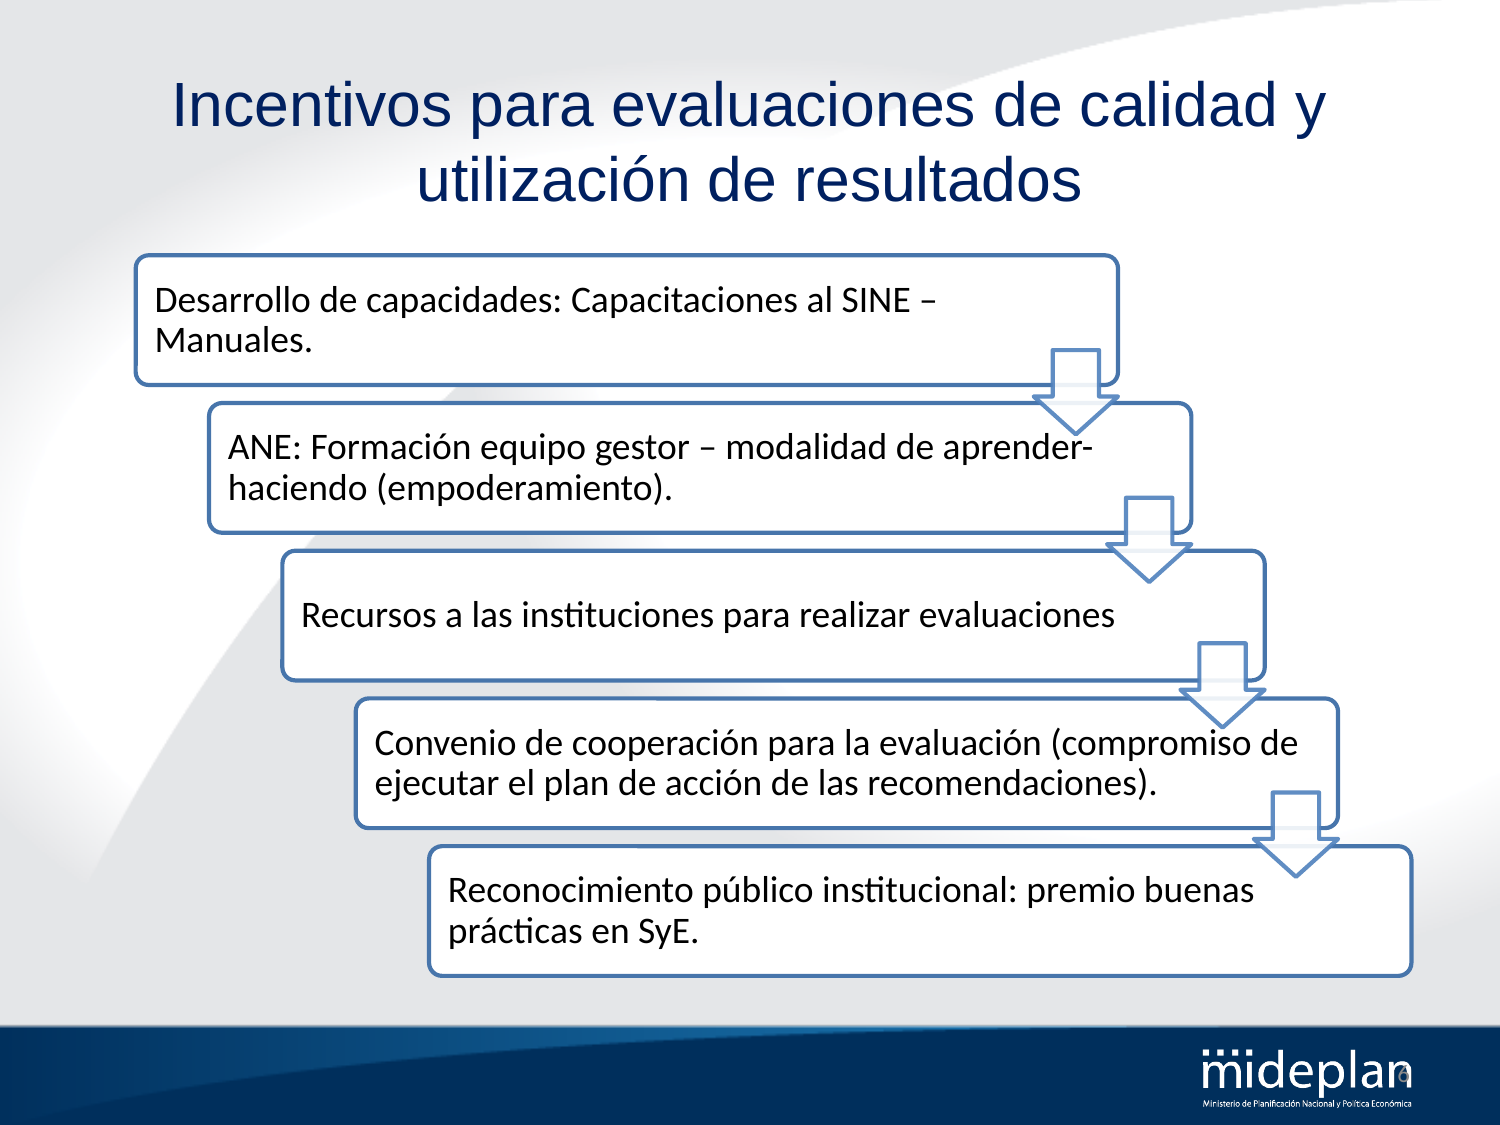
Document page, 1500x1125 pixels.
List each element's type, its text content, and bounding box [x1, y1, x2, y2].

title Incentivos para evaluaciones de calidad y utilización de resultados [74, 44, 1426, 233]
picture [0, 1011, 1500, 1125]
list [76, 255, 1353, 1000]
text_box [135, 255, 1412, 977]
slide_number 6 [1074, 1042, 1425, 1103]
